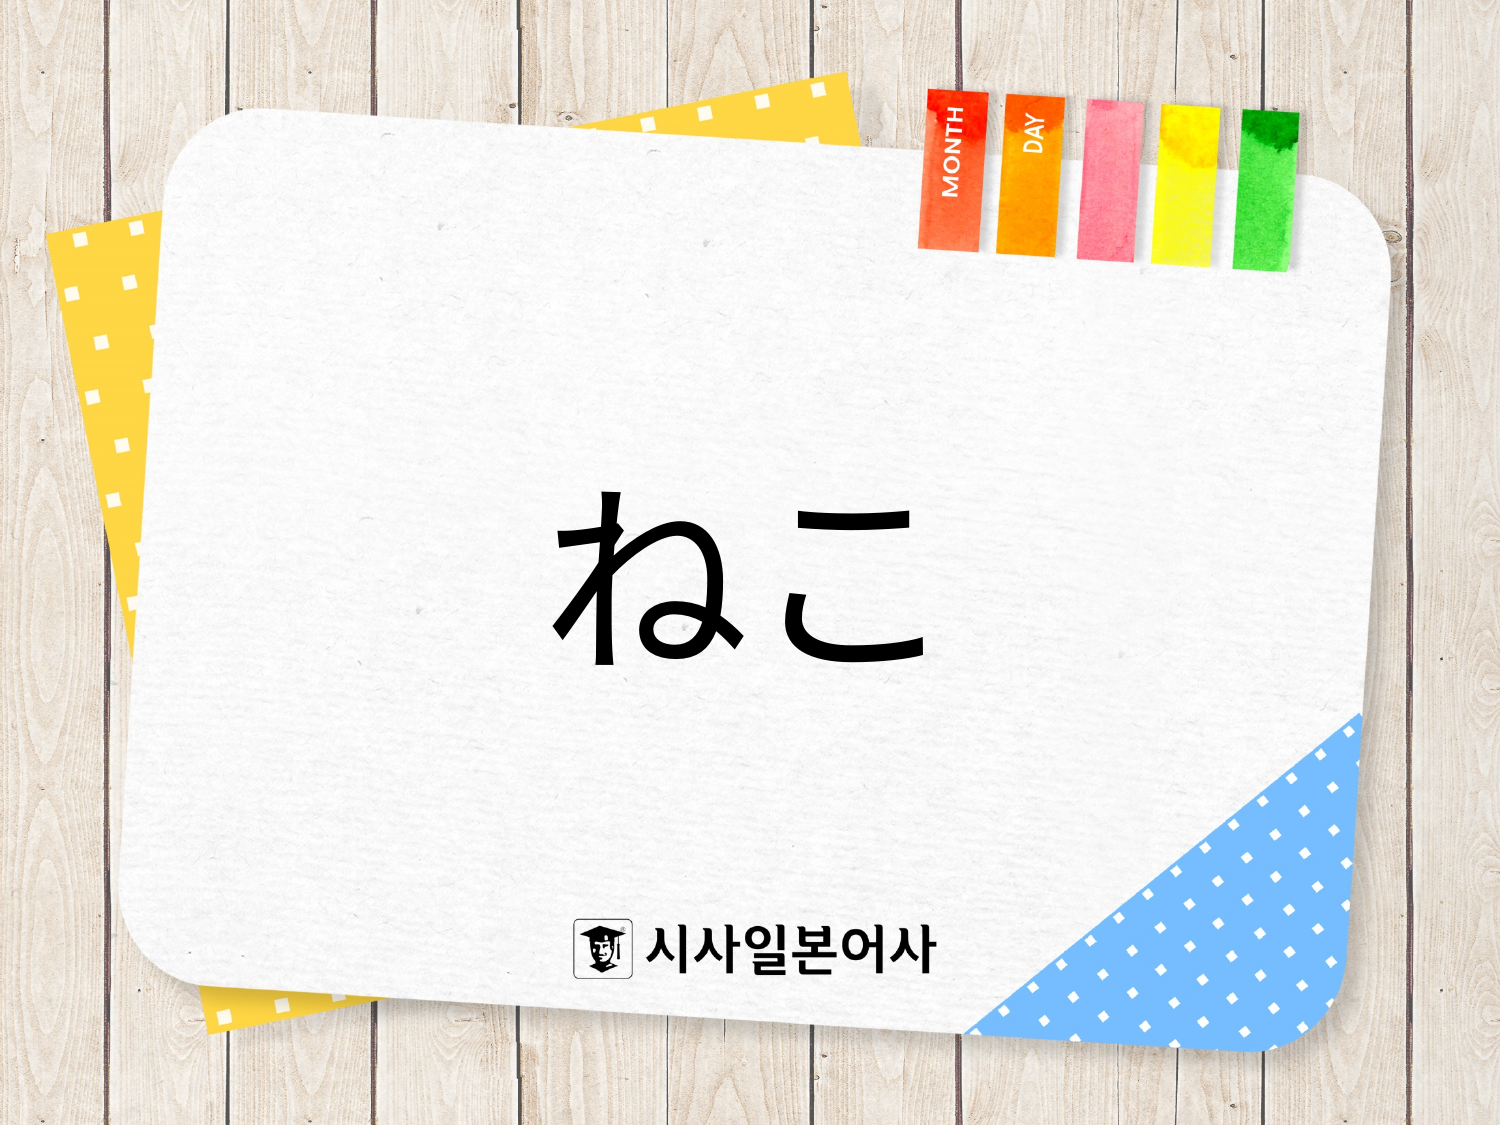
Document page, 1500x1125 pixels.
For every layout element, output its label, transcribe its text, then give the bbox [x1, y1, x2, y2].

title ねこ [75, 338, 1425, 811]
picture [0, 0, 1500, 1125]
